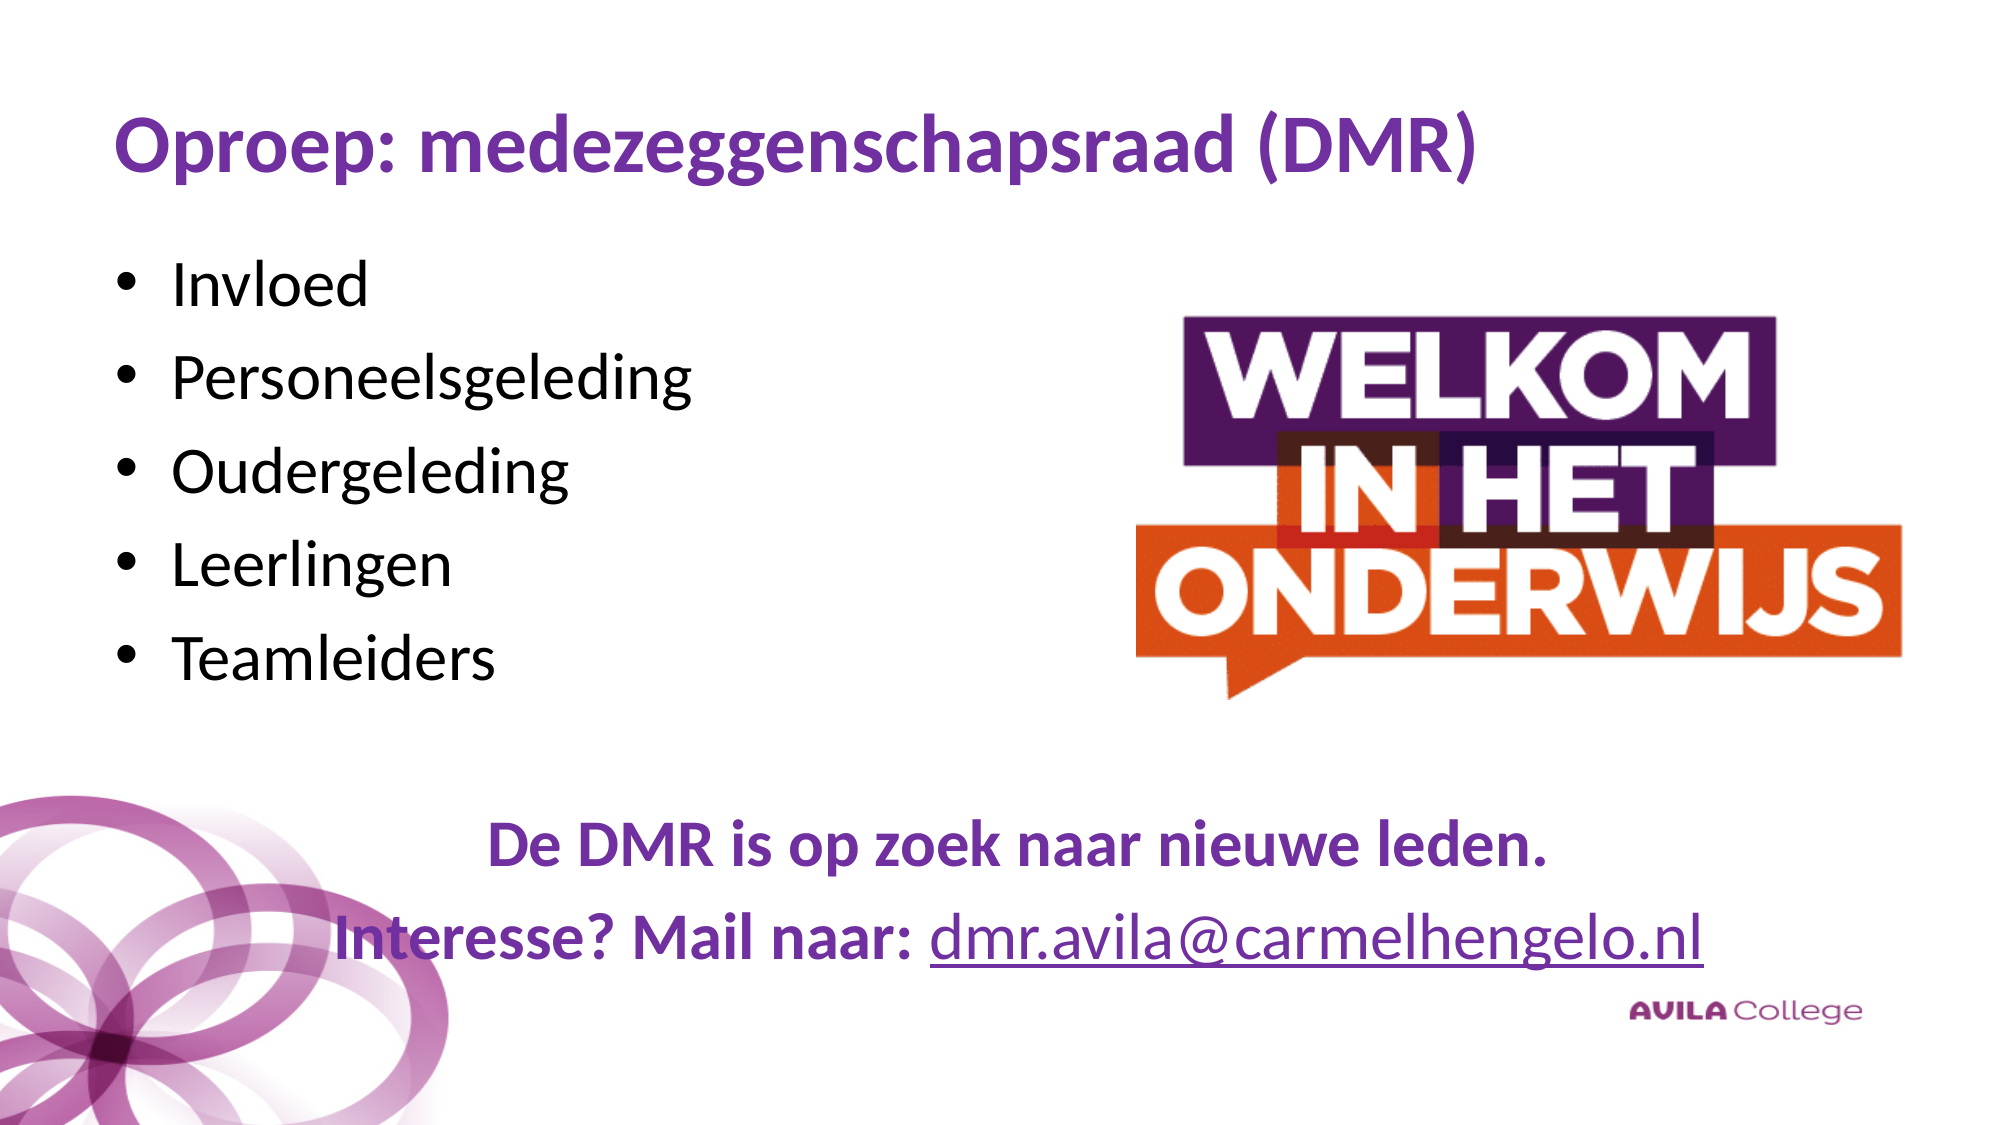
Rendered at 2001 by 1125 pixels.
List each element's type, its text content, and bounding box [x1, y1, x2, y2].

picture [0, 0, 2000, 1125]
list Invloed Personeelsgeleding Oudergeleding Leerlingen Teamleiders De DMR is op zoek naar nieuwe leden. Interesse? Mail naar: dmr.avila@carmelhengelo.nl [99, 232, 1937, 1027]
title Oproep: medezeggenschapsraad (DMR) [99, 45, 1900, 232]
